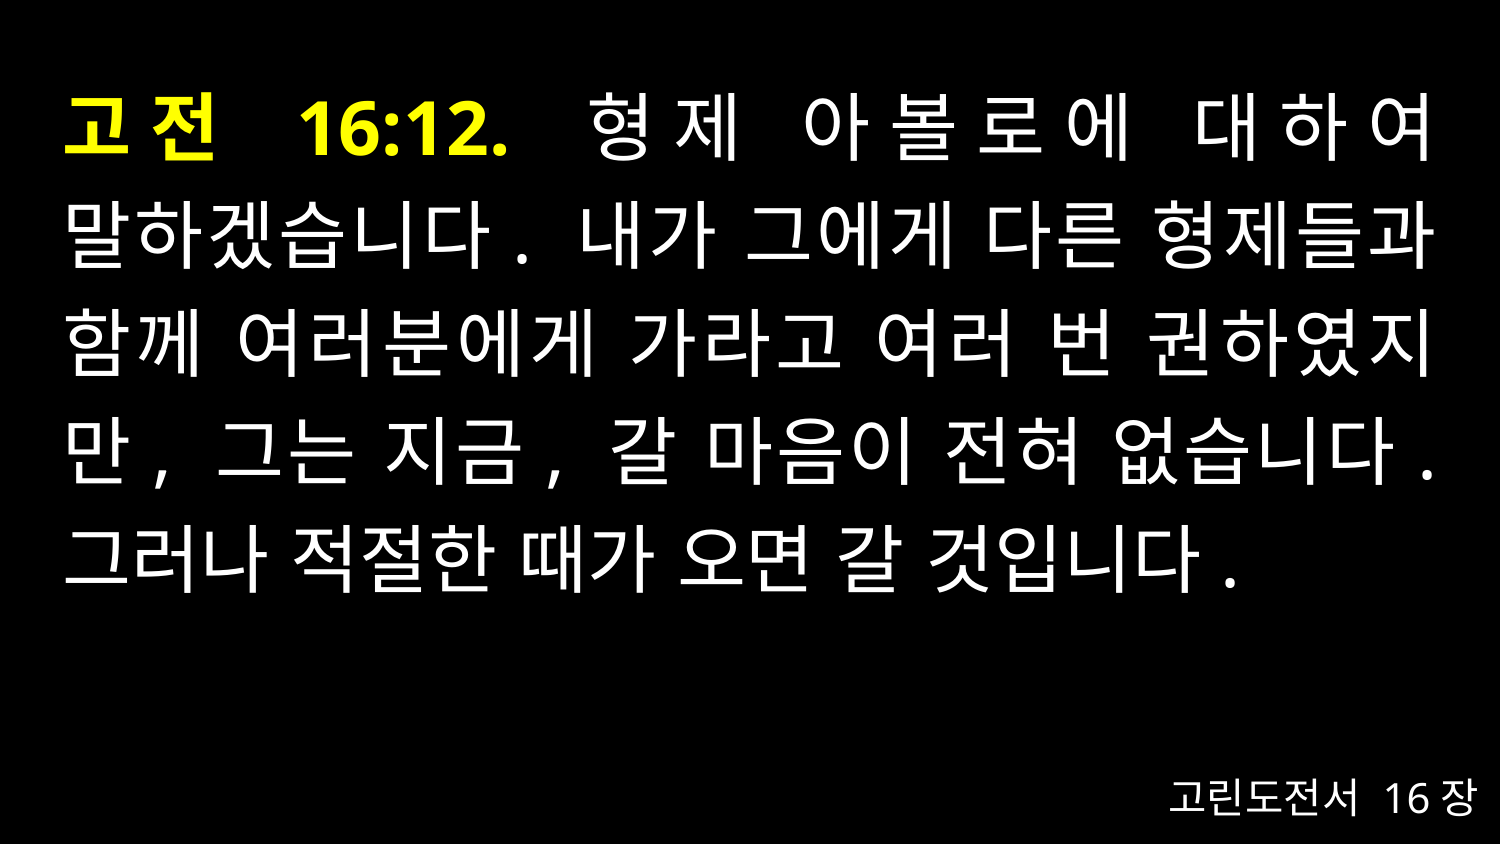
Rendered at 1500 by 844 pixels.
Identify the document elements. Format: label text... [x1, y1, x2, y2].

subtitle 고린도전서 16장 [916, 770, 1500, 844]
title 고전 16:12. 형제 아볼로에 대하여 말하겠습니다. 내가 그에게 다른 형제들과 함께 여러분에게 가라고 여러 번 권하였지만, 그는 지금, 갈 마음이 전혀 없습니다. 그러나 적절한 때가 오면 갈 것입니다. [0, 0, 1500, 844]
